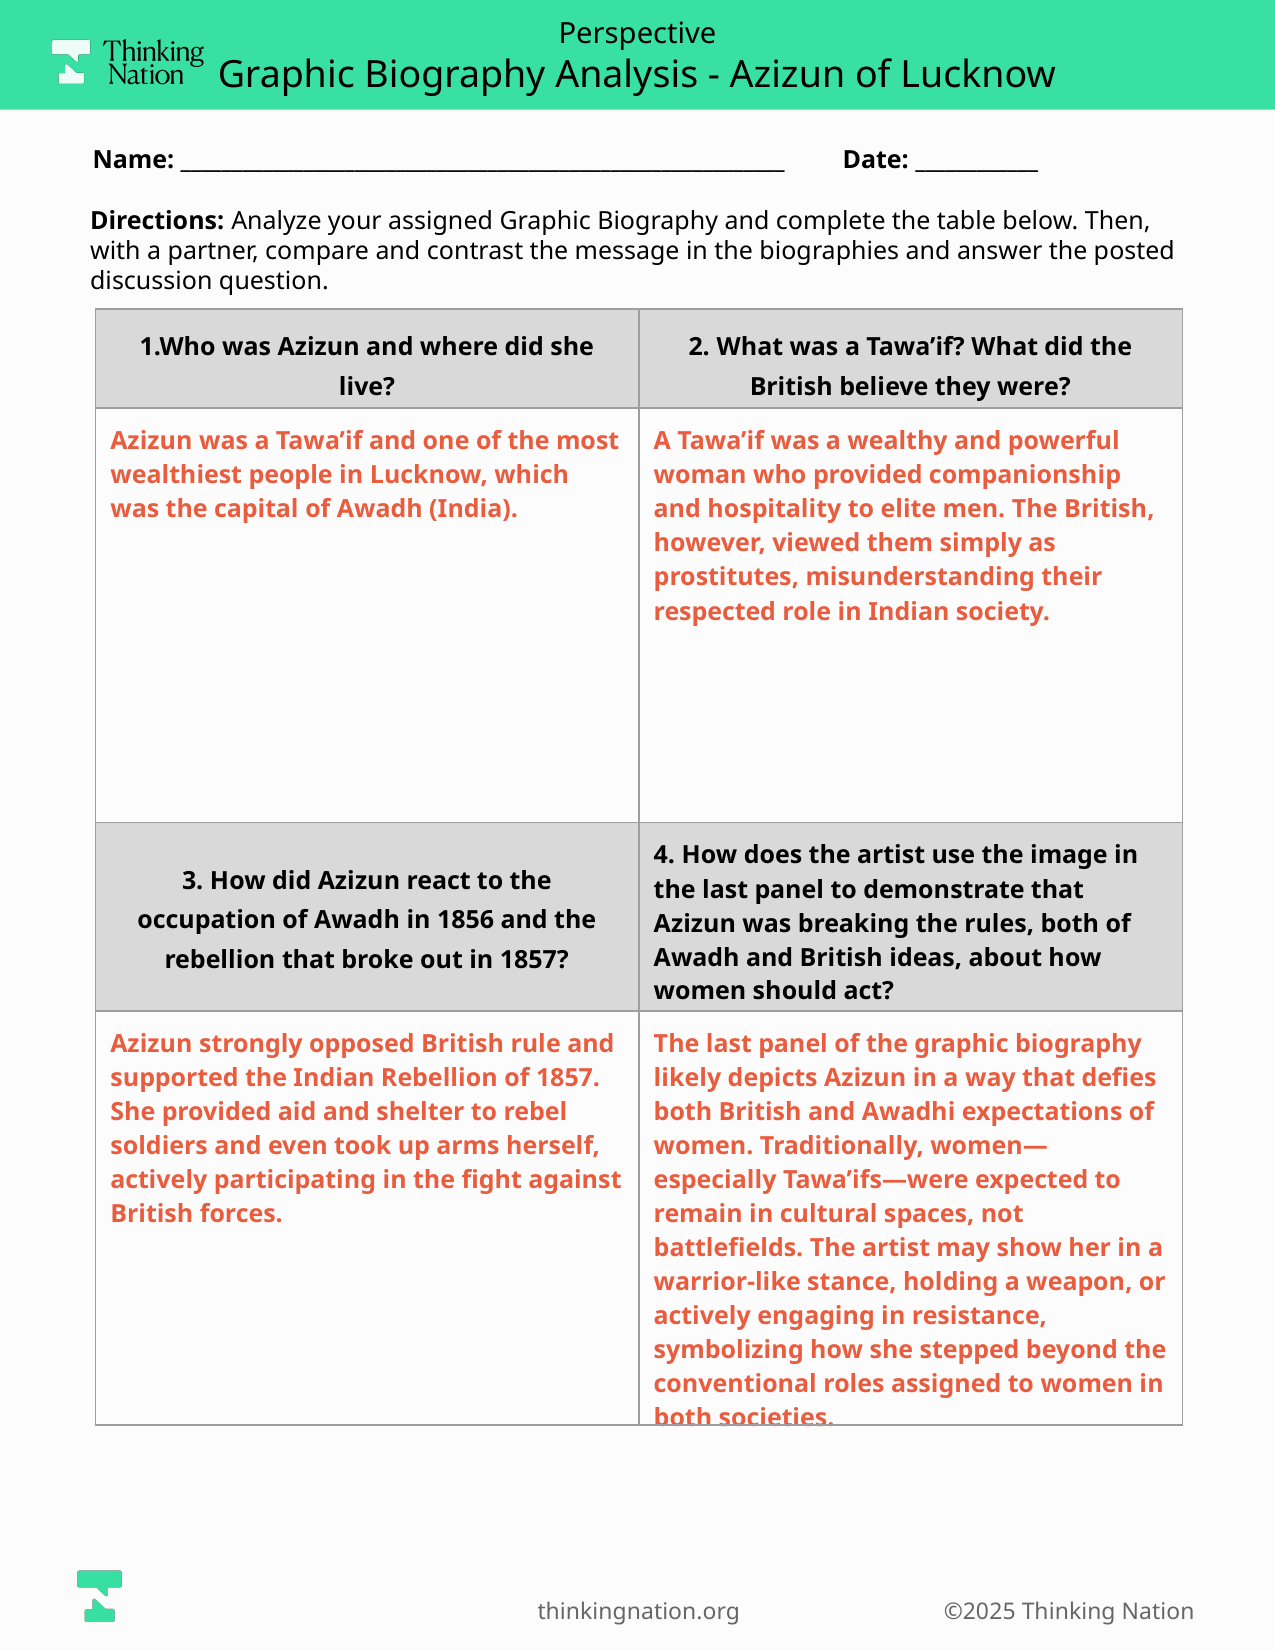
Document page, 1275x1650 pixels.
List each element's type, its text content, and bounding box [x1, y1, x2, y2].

table_cell 4. How does the artist use the image in the last panel to demonstrate that Azizun was breaking the rules, both of Awadh and British ideas, about how women should act? [640, 823, 1182, 1010]
table_cell A Tawa’if was a wealthy and powerful woman who provided companionship and hospitality to elite men. The British, however, viewed them simply as prostitutes, misunderstanding their respected role in Indian society. [640, 409, 1182, 822]
table_cell The last panel of the graphic biography likely depicts Azizun in a way that defies both British and Awadhi expectations of women. Traditionally, women—especially Tawa’ifs—were expected to remain in cultural spaces, not battlefields. The artist may show her in a warrior-like stance, holding a weapon, or actively engaging in resistance, symbolizing how she stepped beyond the conventional roles assigned to women in both societies. [640, 1012, 1182, 1424]
text_box Perspective Graphic Biography Analysis - Azizun of Lucknow [0, 0, 1275, 110]
table_header 1.Who was Azizun and where did she live? [96, 310, 638, 407]
table_cell 3. How did Azizun react to the occupation of Awadh in 1856 and the rebellion that broke out in 1857? [96, 823, 638, 1010]
table_cell Azizun strongly opposed British rule and supported the Indian Rebellion of 1857. She provided aid and shelter to rebel soldiers and even took up arms herself, actively participating in the fight against British forces. [96, 1012, 638, 1424]
table_cell Azizun was a Tawa’if and one of the most wealthiest people in Lucknow, which was the capital of Awadh (India). [96, 409, 638, 822]
picture [63, 1560, 135, 1632]
text_box ©2025 Thinking Nation [909, 1580, 1211, 1632]
table_header 2. What was a Tawa’if? What did the British believe they were? [640, 310, 1182, 407]
picture [35, 25, 210, 98]
text_box thinkingnation.org [488, 1580, 790, 1632]
text_box Name: ___________________________________________________________ Date: ____________ [77, 128, 1201, 171]
text_box Directions: Analyze your assigned Graphic Biography and complete the table below. Then, with a partner, compare and contrast the message in the biographies and answer the posted discussion question. [74, 189, 1200, 310]
